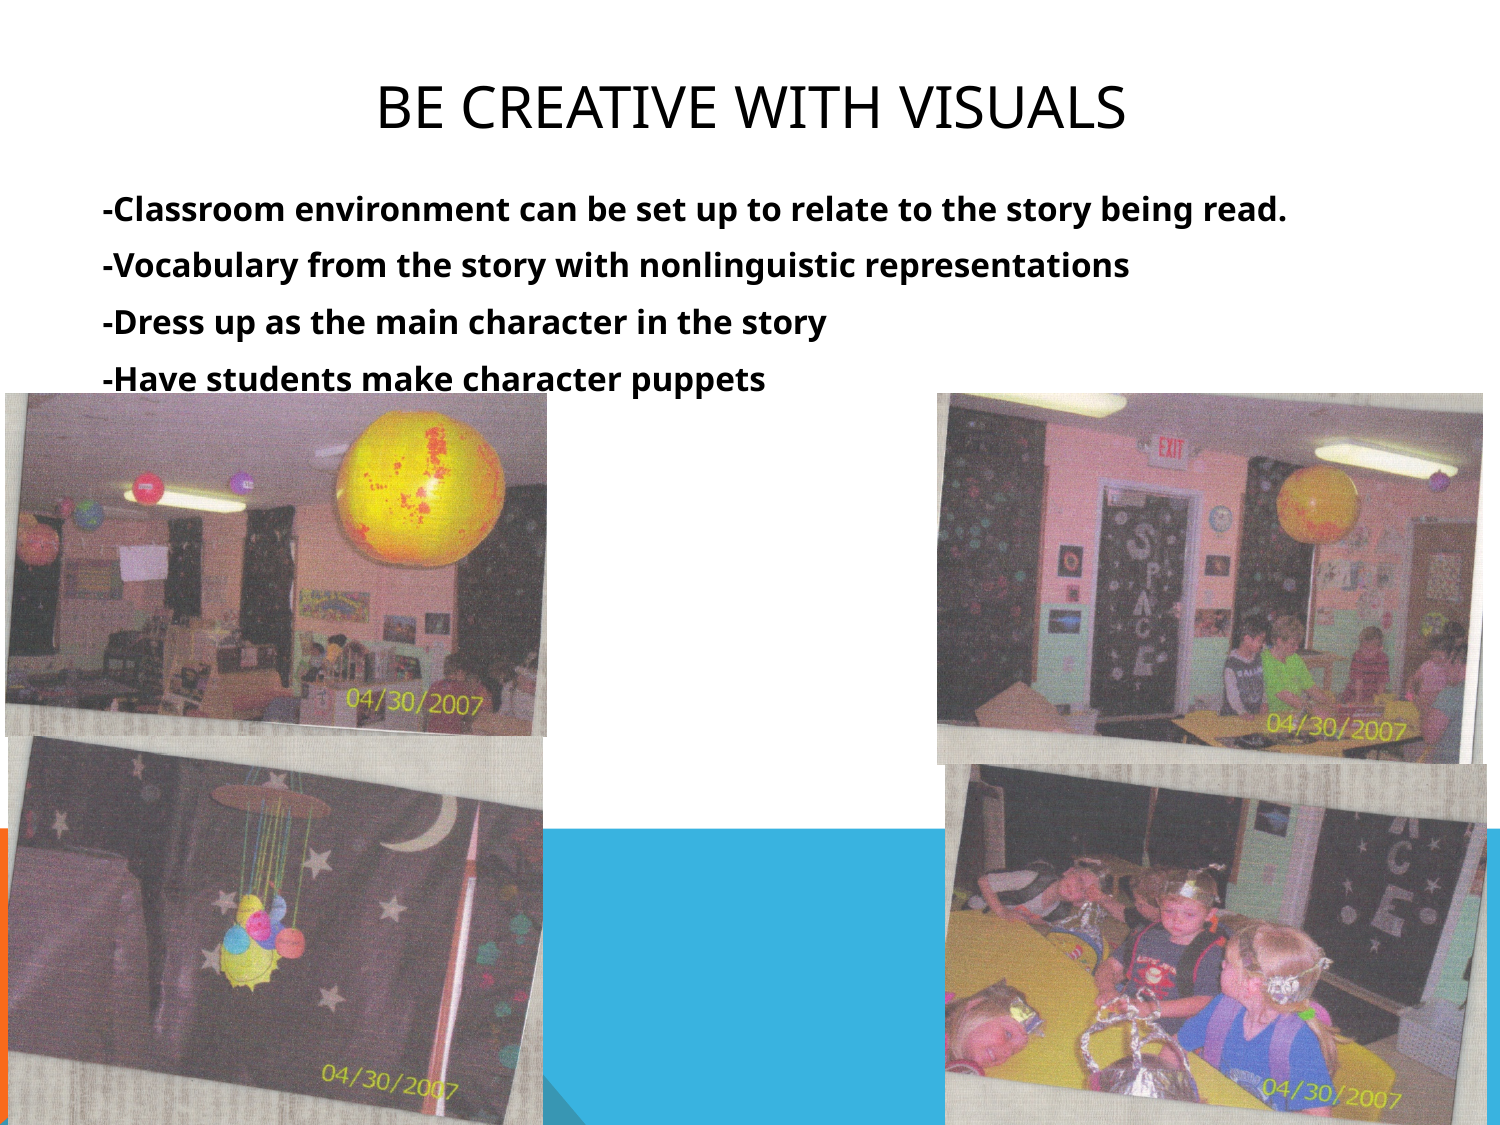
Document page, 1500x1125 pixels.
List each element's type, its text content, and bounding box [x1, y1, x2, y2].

picture [4, 393, 547, 1125]
picture [937, 393, 1487, 1125]
title Be creative with visuals [135, 60, 1369, 150]
list -Classroom environment can be set up to relate to the story being read. -Vocabulary from the story with nonlinguistic representations -Dress up as the main character in the story -Have students make character puppets [87, 180, 1400, 1075]
